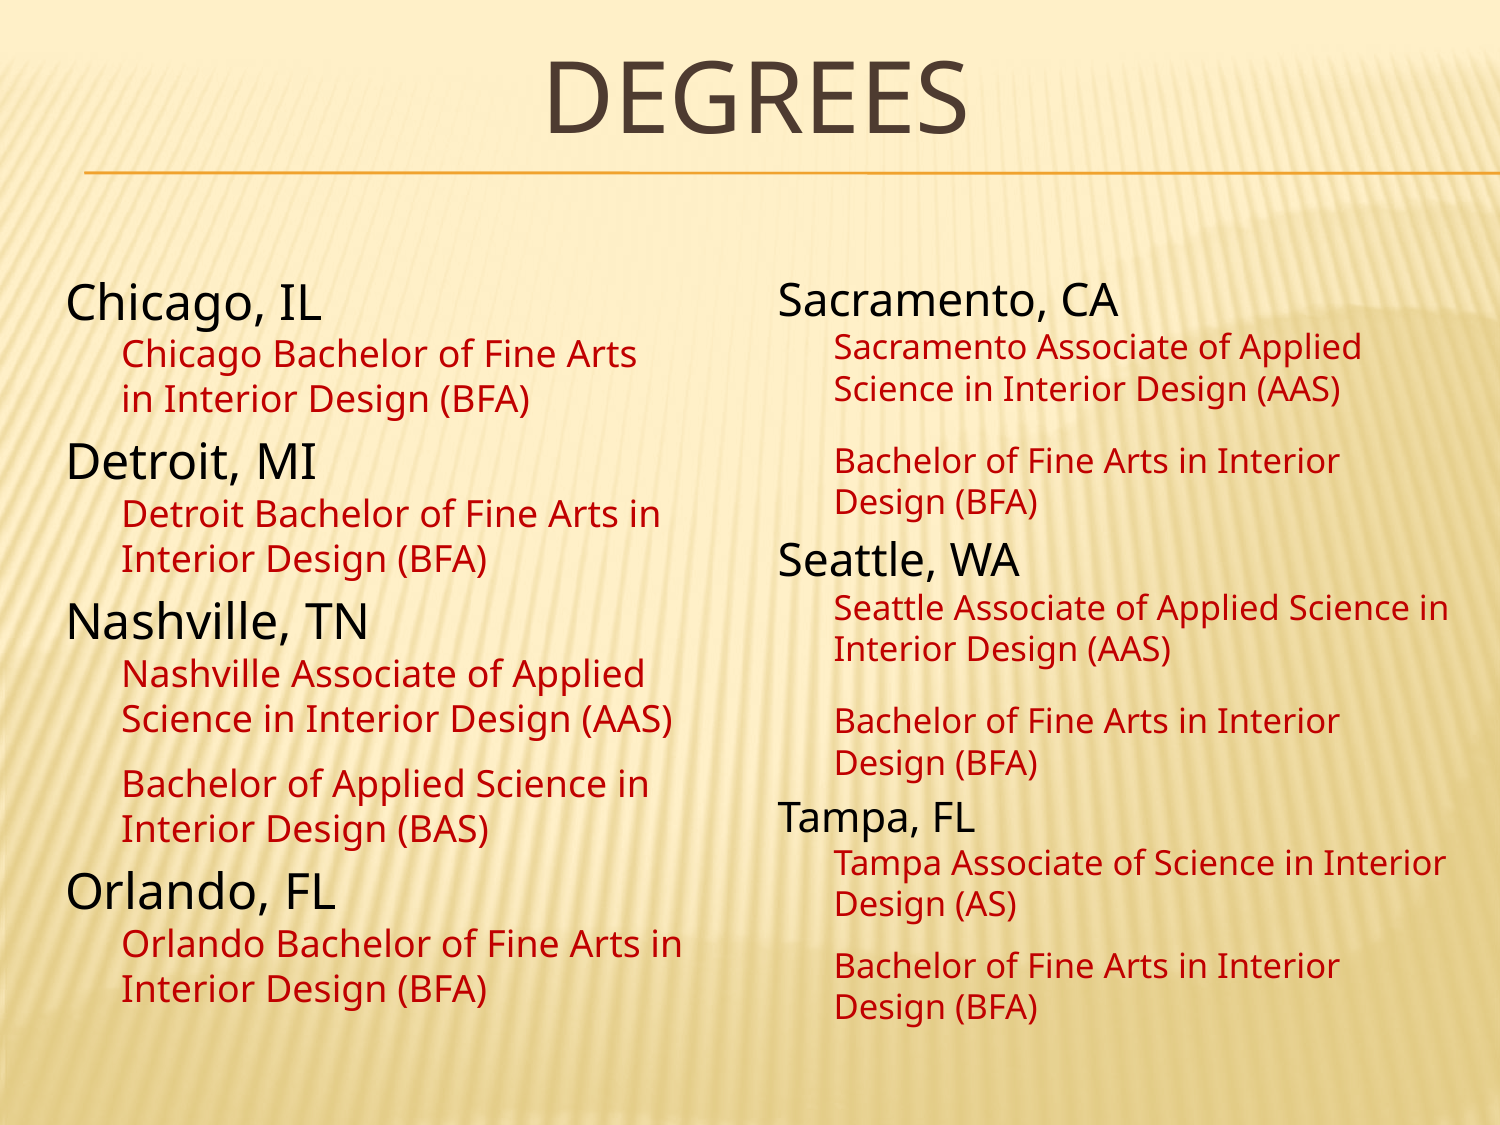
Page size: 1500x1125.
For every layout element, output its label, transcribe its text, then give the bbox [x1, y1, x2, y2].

list Sacramento, CA Sacramento Associate of Applied Science in Interior Design (AAS) Bachelor of Fine Arts in Interior Design (BFA) Seattle, WA Seattle Associate of Applied Science in Interior Design (AAS) Bachelor of Fine Arts in Interior Design (BFA) Tampa, FL Tampa Associate of Science in Interior Design (AS) Bachelor of Fine Arts in Interior Design (BFA) [762, 262, 1476, 1038]
title Degrees [425, 37, 1088, 150]
list Chicago, IL Chicago Bachelor of Fine Arts in Interior Design (BFA) Detroit, MI Detroit Bachelor of Fine Arts in Interior Design (BFA) Nashville, TN Nashville Associate of Applied Science in Interior Design (AAS) Bachelor of Applied Science in Interior Design (BAS) Orlando, FL Orlando Bachelor of Fine Arts in Interior Design (BFA) [49, 262, 738, 1038]
